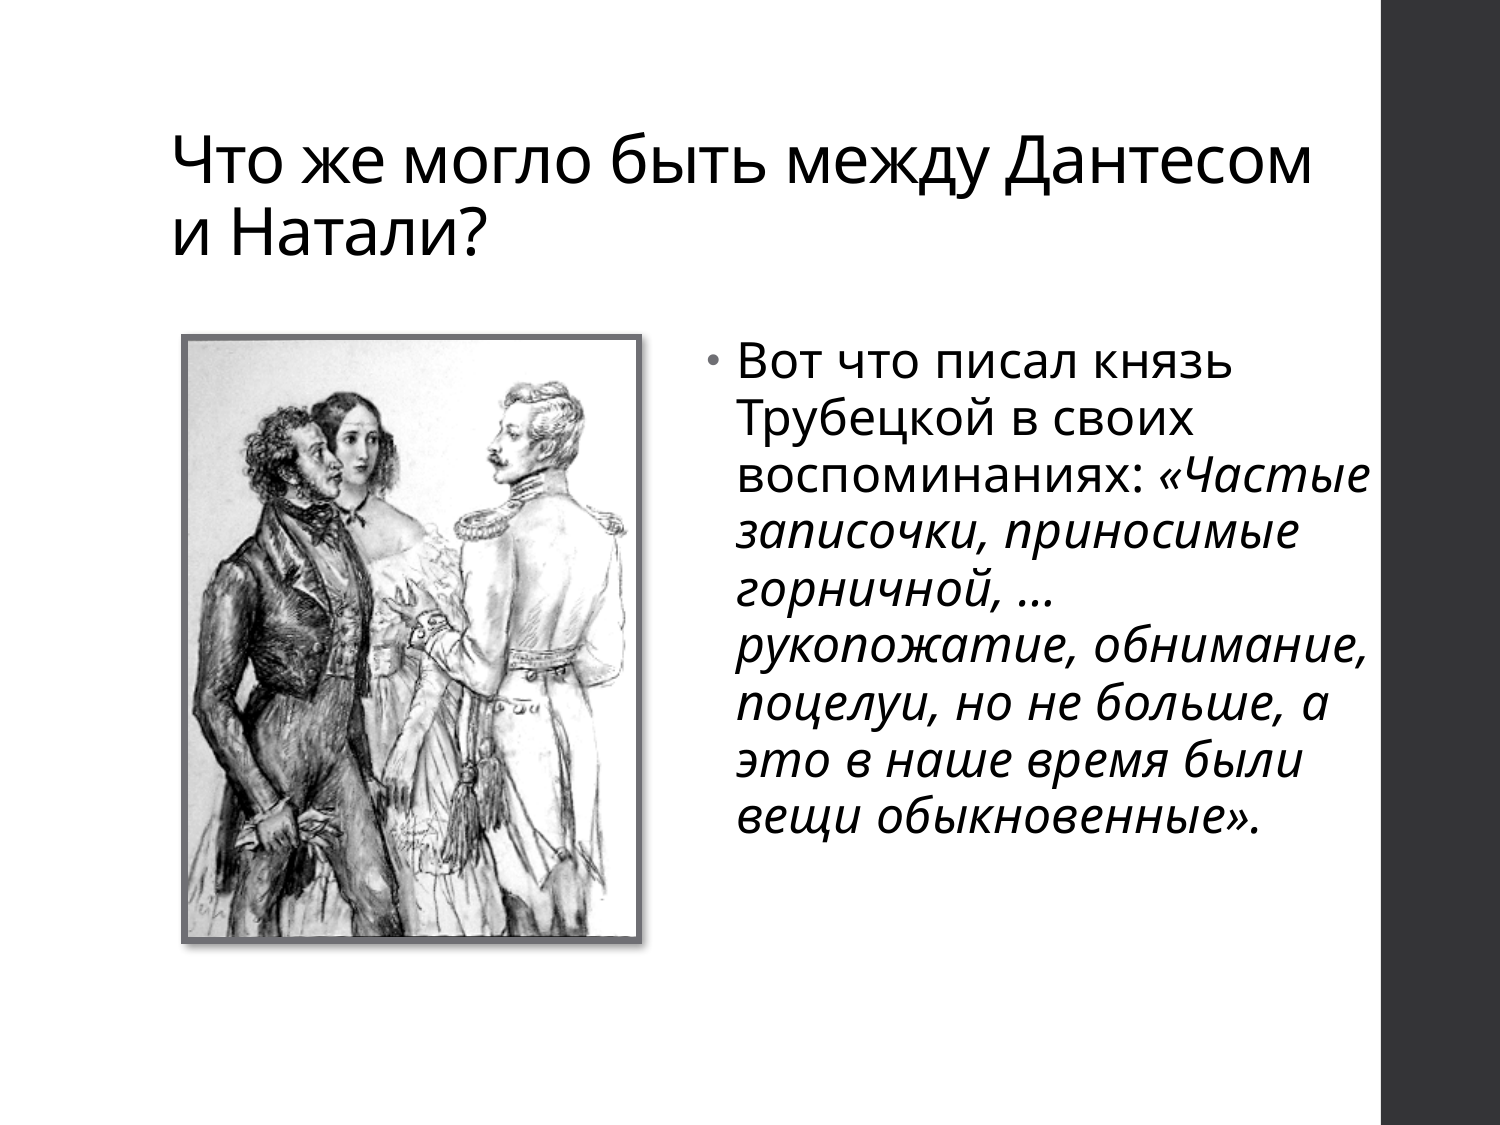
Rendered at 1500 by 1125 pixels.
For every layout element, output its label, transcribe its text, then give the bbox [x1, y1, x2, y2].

title Что же могло быть между Дантесом и Натали? [155, 60, 1348, 278]
list Вот что писал князь Трубецкой в своих воспоминаниях: «Частые записочки, приносимые горничной, … рукопожатие, обнимание, поцелуи, но не больше, а это в наше время были вещи обыкновенные». [691, 324, 1413, 1000]
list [187, 339, 636, 938]
